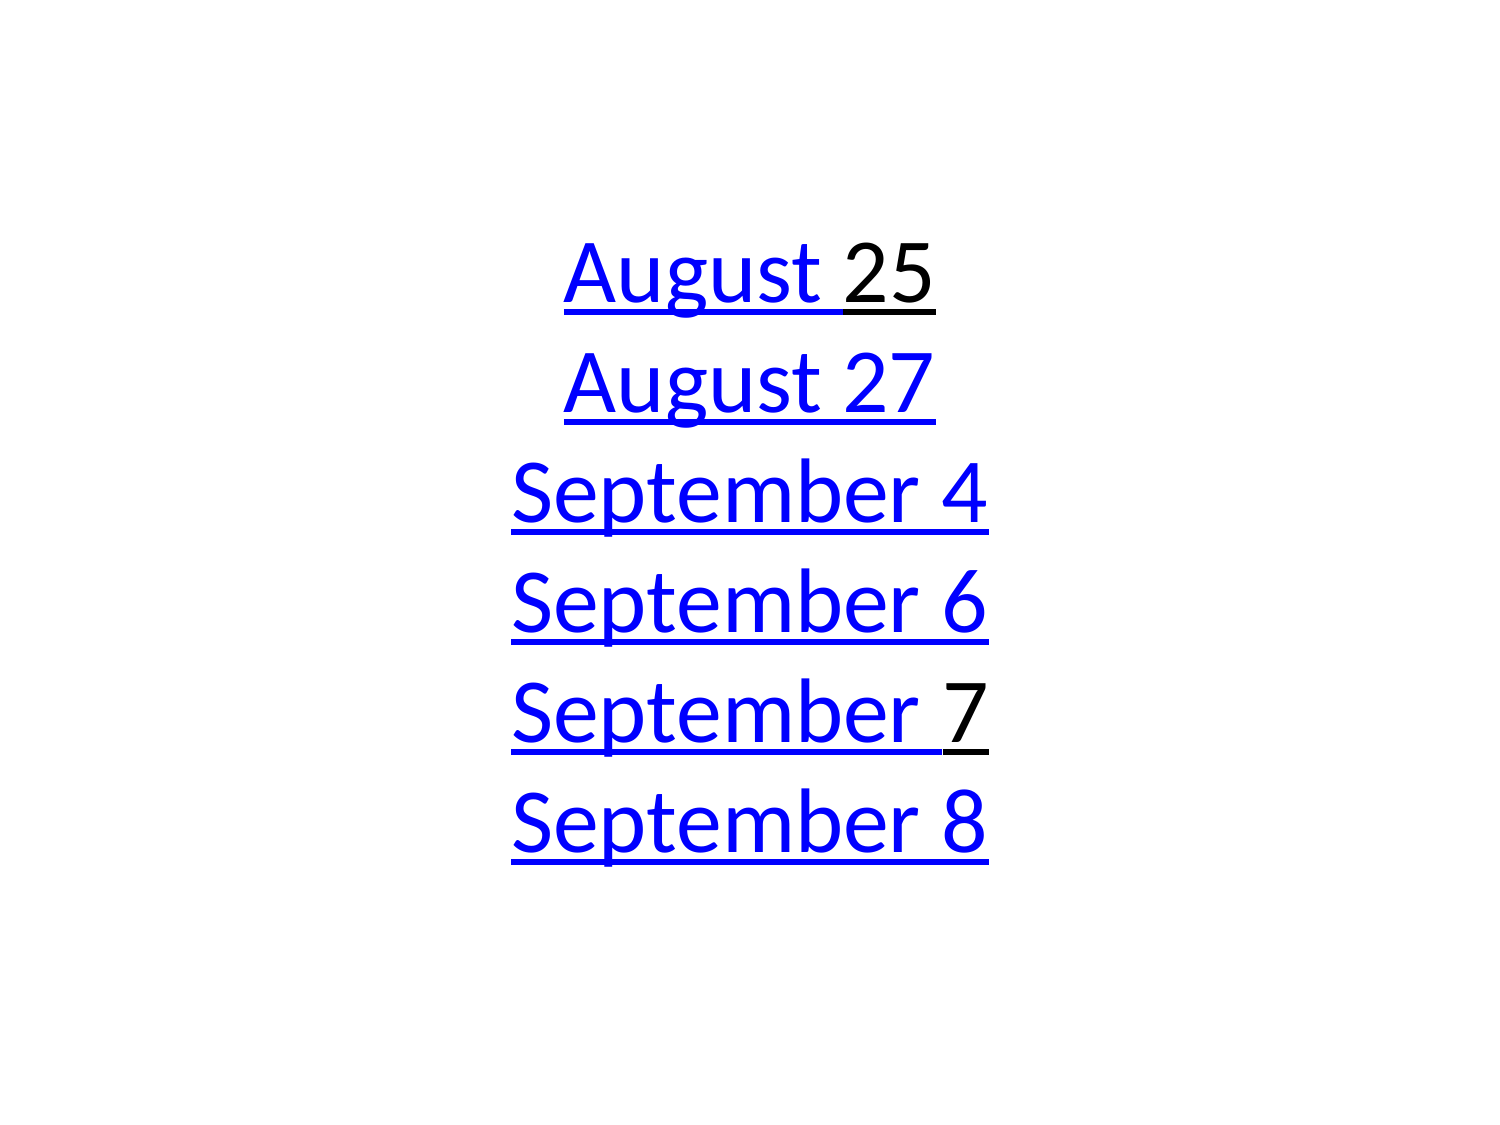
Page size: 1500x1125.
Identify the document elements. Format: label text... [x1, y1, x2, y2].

title August 25 August 27 September 4 September 6 September 7 September 8 [74, 44, 1426, 1038]
